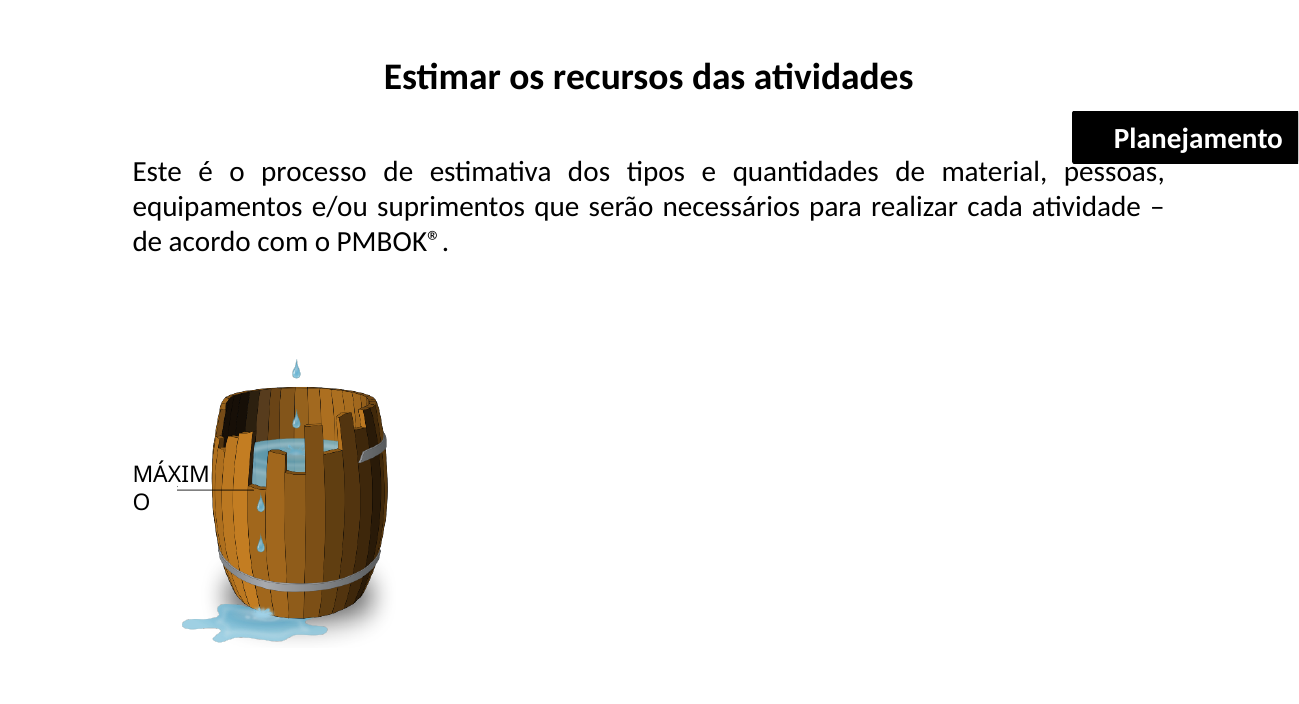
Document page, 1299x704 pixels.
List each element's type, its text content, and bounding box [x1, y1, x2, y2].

text_box Estimar os recursos das atividades [0, 44, 1299, 106]
text_box Planejamento [1074, 112, 1299, 162]
text_box Este é o processo de estimativa dos tipos e quantidades de material, pessoas, equipamentos e/ou suprimentos que serão necessários para realizar cada atividade – de acordo com o PMBOK®. [117, 145, 1181, 267]
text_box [117, 351, 412, 648]
